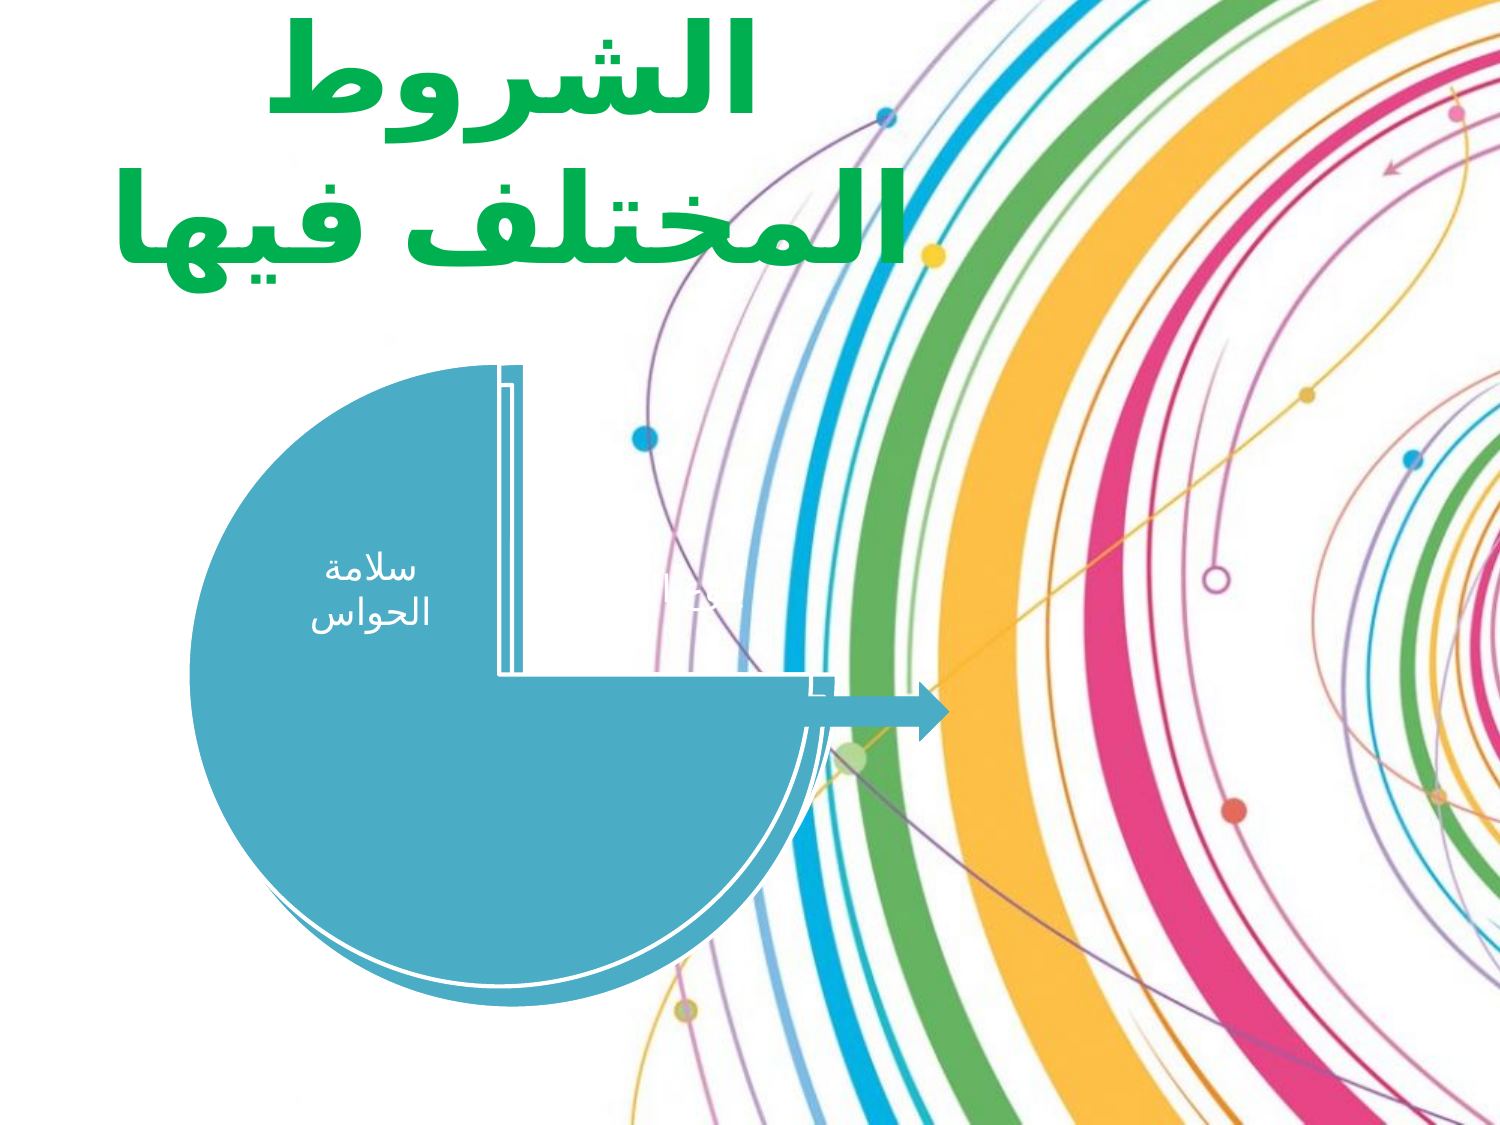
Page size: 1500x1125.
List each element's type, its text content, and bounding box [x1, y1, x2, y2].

picture [0, 0, 1500, 1125]
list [74, 262, 950, 1006]
title الشروط المختلف فيها [75, 45, 950, 233]
